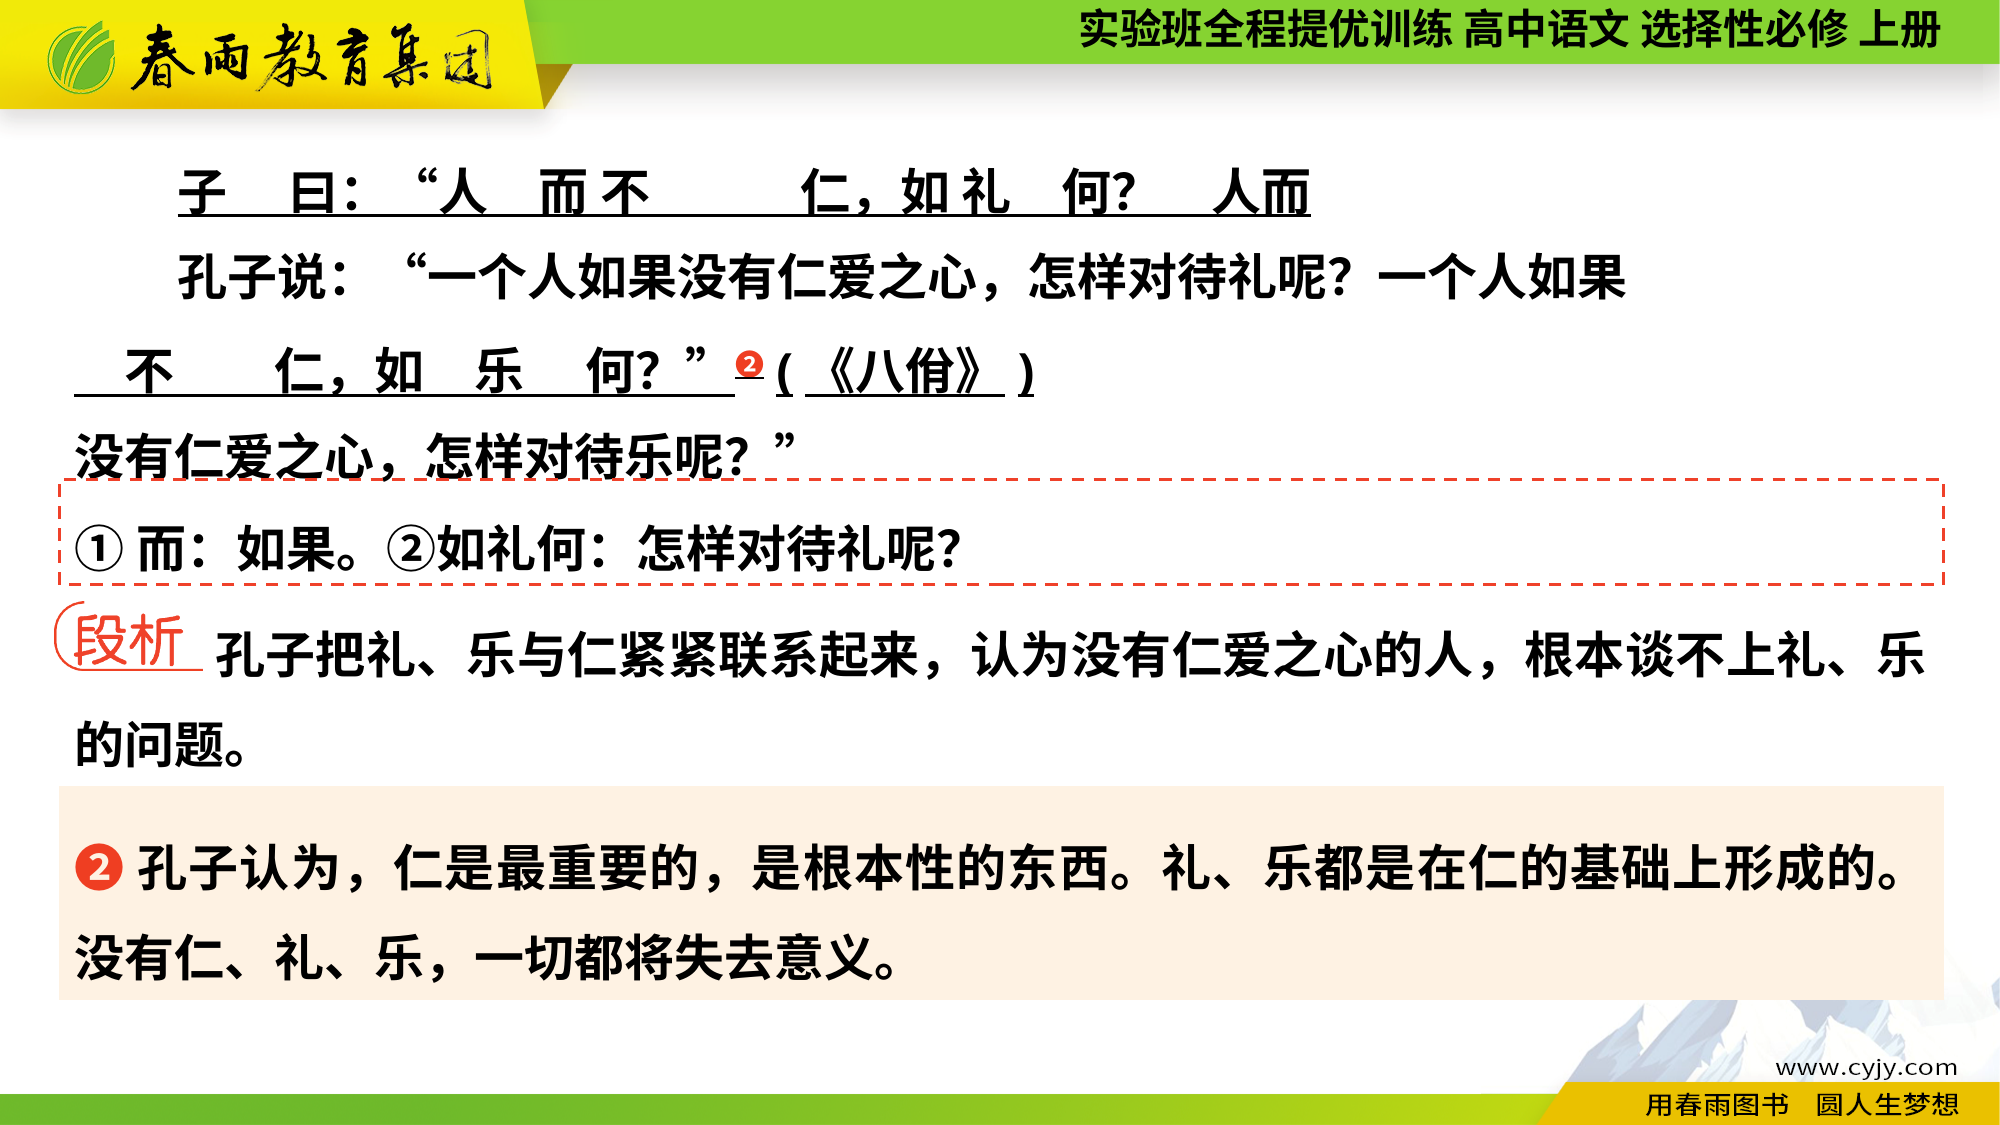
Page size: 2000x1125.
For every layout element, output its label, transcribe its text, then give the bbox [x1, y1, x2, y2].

text_box ①而：如果。②如礼何：怎样对待礼呢？ [59, 479, 1944, 585]
picture [0, 0, 2000, 1125]
text_box 孔子说：“一个人如果没有仁爱之心，怎样对待礼呢？一个人如果 没有仁爱之心，怎样对待乐呢？” [59, 208, 1944, 479]
text_box 孔子把礼、乐与仁紧紧联系起来，认为没有仁爱之心的人，根本谈不上礼、乐的问题。 [59, 586, 1944, 782]
